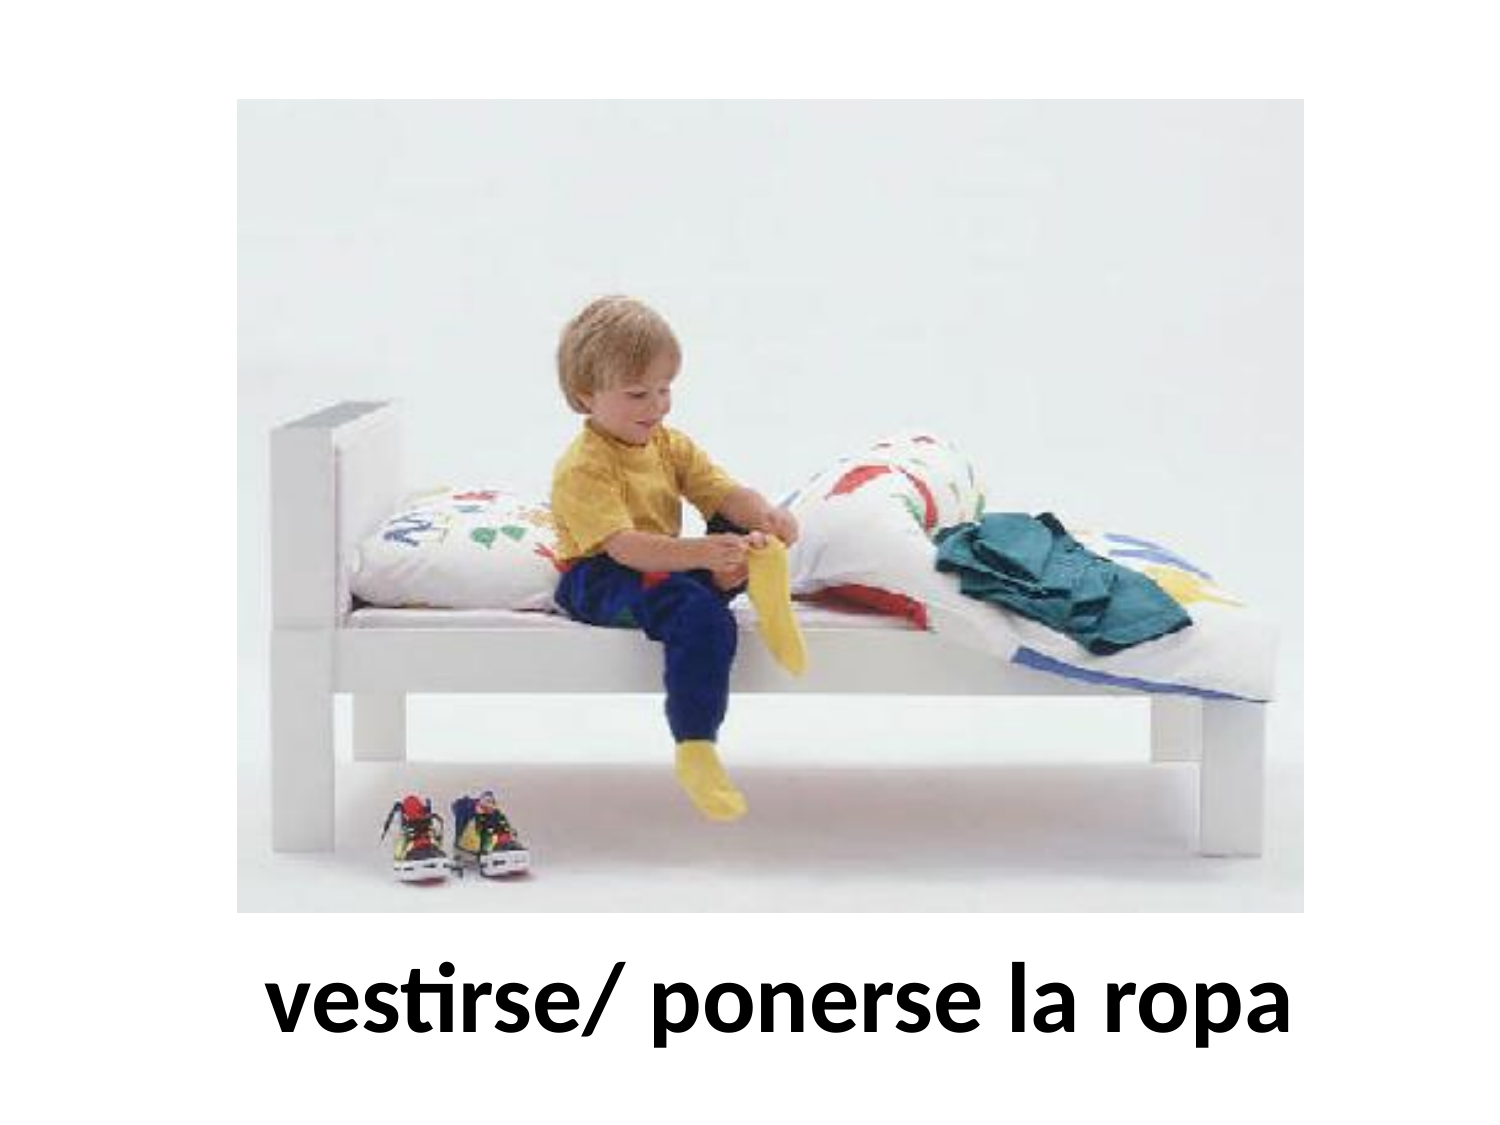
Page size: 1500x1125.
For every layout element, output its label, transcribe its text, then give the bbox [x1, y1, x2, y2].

text_box vestirse/ ponerse la ropa [249, 924, 1325, 1060]
picture [237, 99, 1304, 913]
